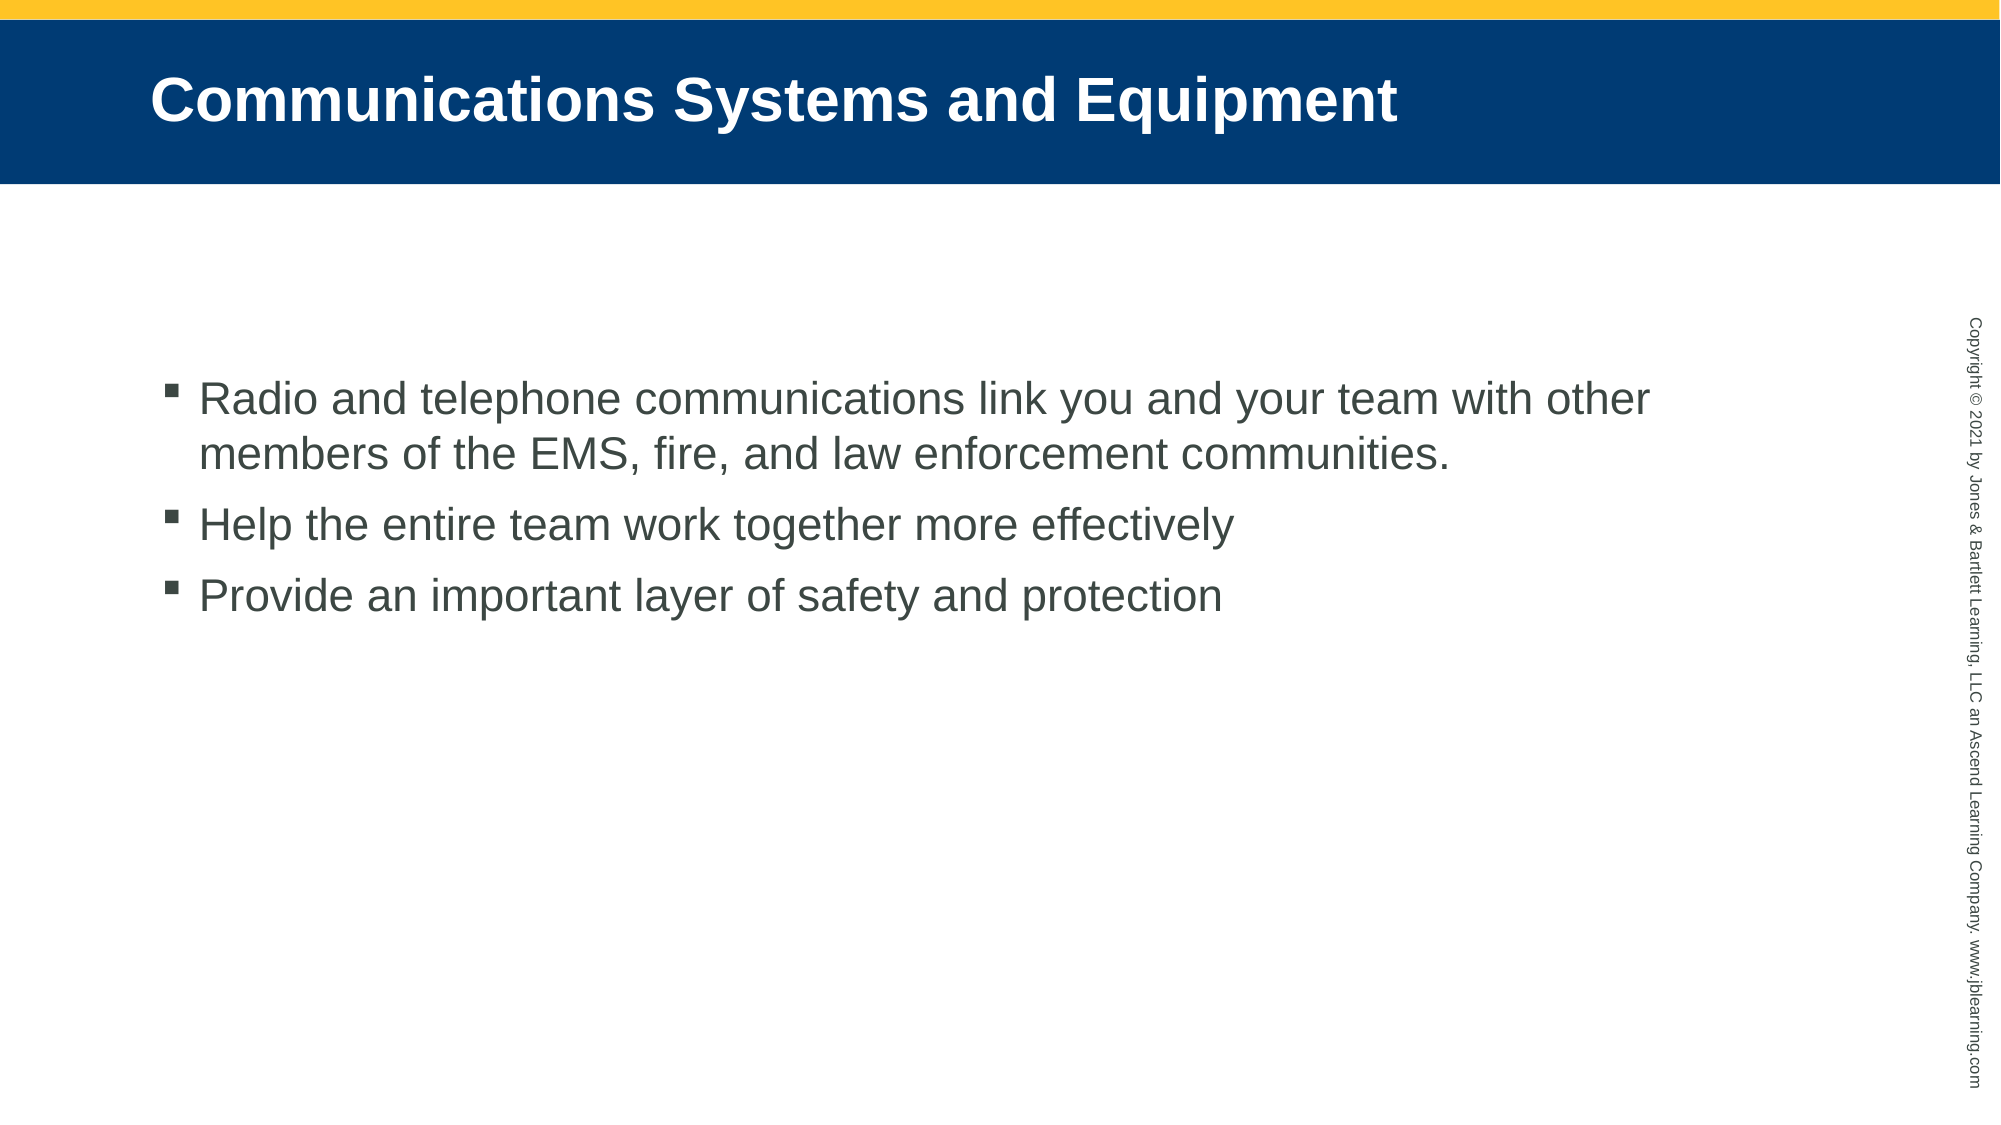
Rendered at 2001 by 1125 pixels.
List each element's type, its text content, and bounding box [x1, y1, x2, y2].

list Radio and telephone communications link you and your team with other members of the EMS, fire, and law enforcement communities. Help the entire team work together more effectively Provide an important layer of safety and protection [146, 361, 1859, 1016]
title Communications Systems and Equipment [0, 19, 2000, 185]
